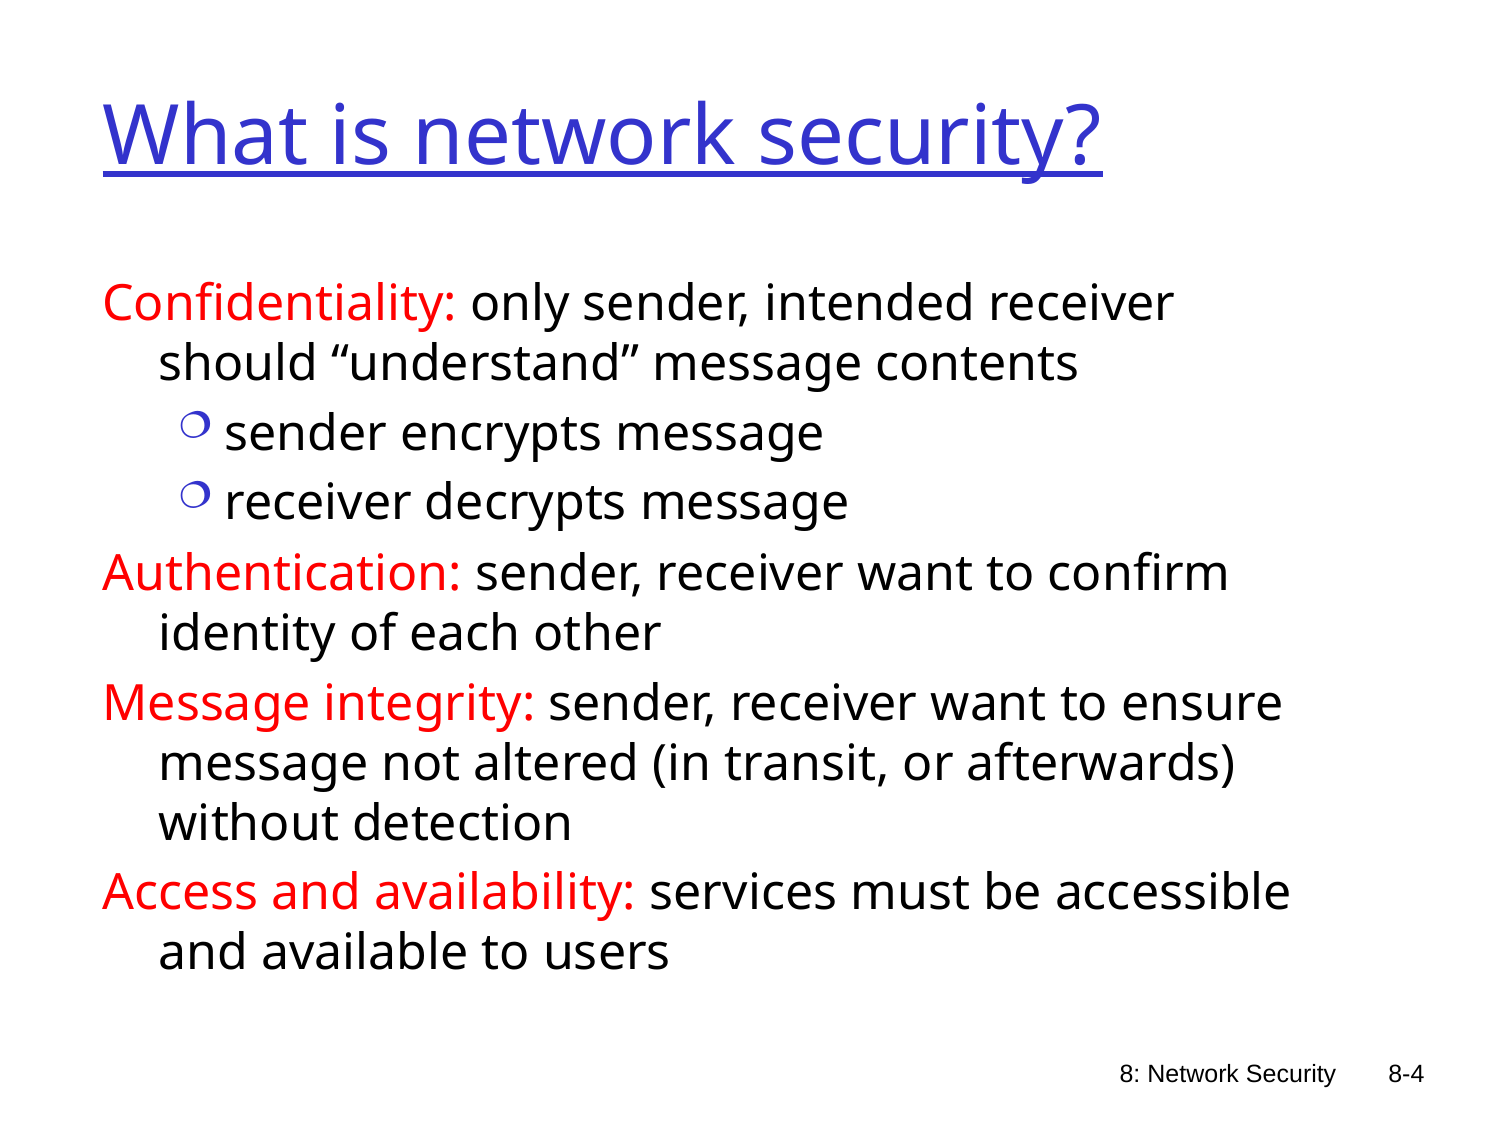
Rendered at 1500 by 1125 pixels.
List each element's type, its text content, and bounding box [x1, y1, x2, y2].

title What is network security? [87, 37, 1363, 225]
list Confidentiality: only sender, intended receiver should “understand” message contents sender encrypts message receiver decrypts message Authentication: sender, receiver want to confirm identity of each other Message integrity: sender, receiver want to ensure message not altered (in transit, or afterwards) without detection Access and availability: services must be accessible and available to users [87, 262, 1363, 1025]
slide_number 8-4 [1320, 1050, 1440, 1099]
footer 8: Network Security [876, 1050, 1352, 1125]
